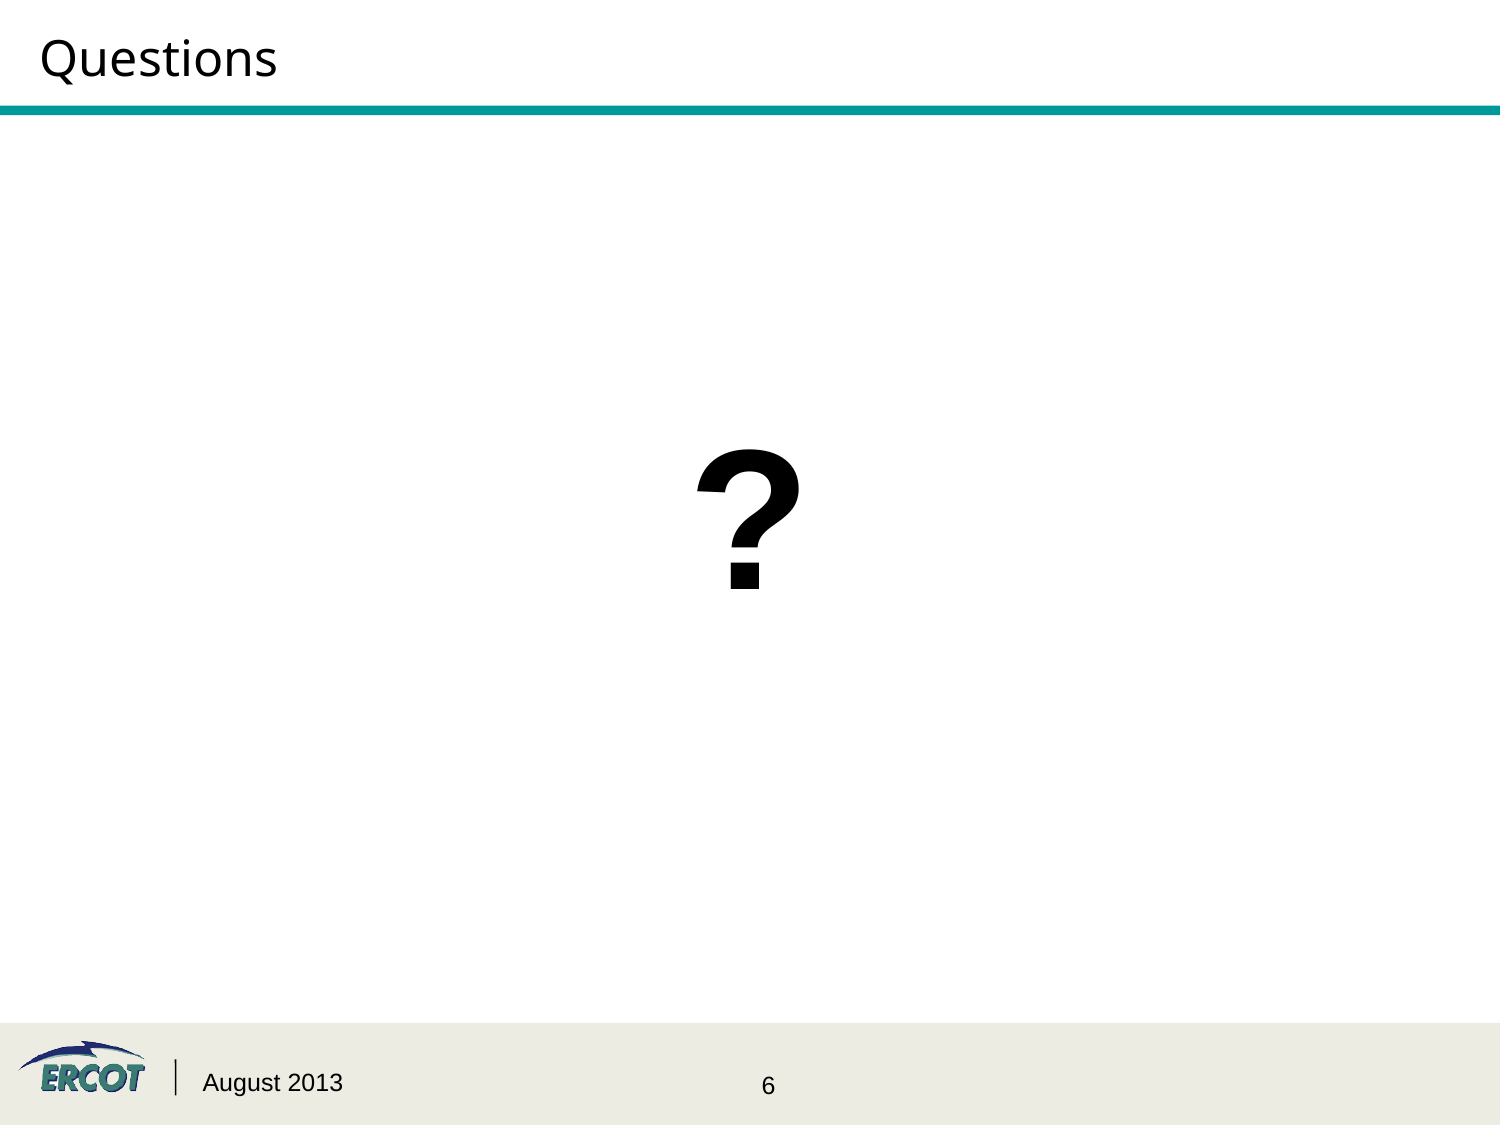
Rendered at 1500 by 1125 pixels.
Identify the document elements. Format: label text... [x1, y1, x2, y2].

picture [10, 1031, 151, 1111]
title Questions [24, 0, 1451, 113]
list ? [74, 174, 1426, 951]
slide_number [187, 1059, 538, 1125]
